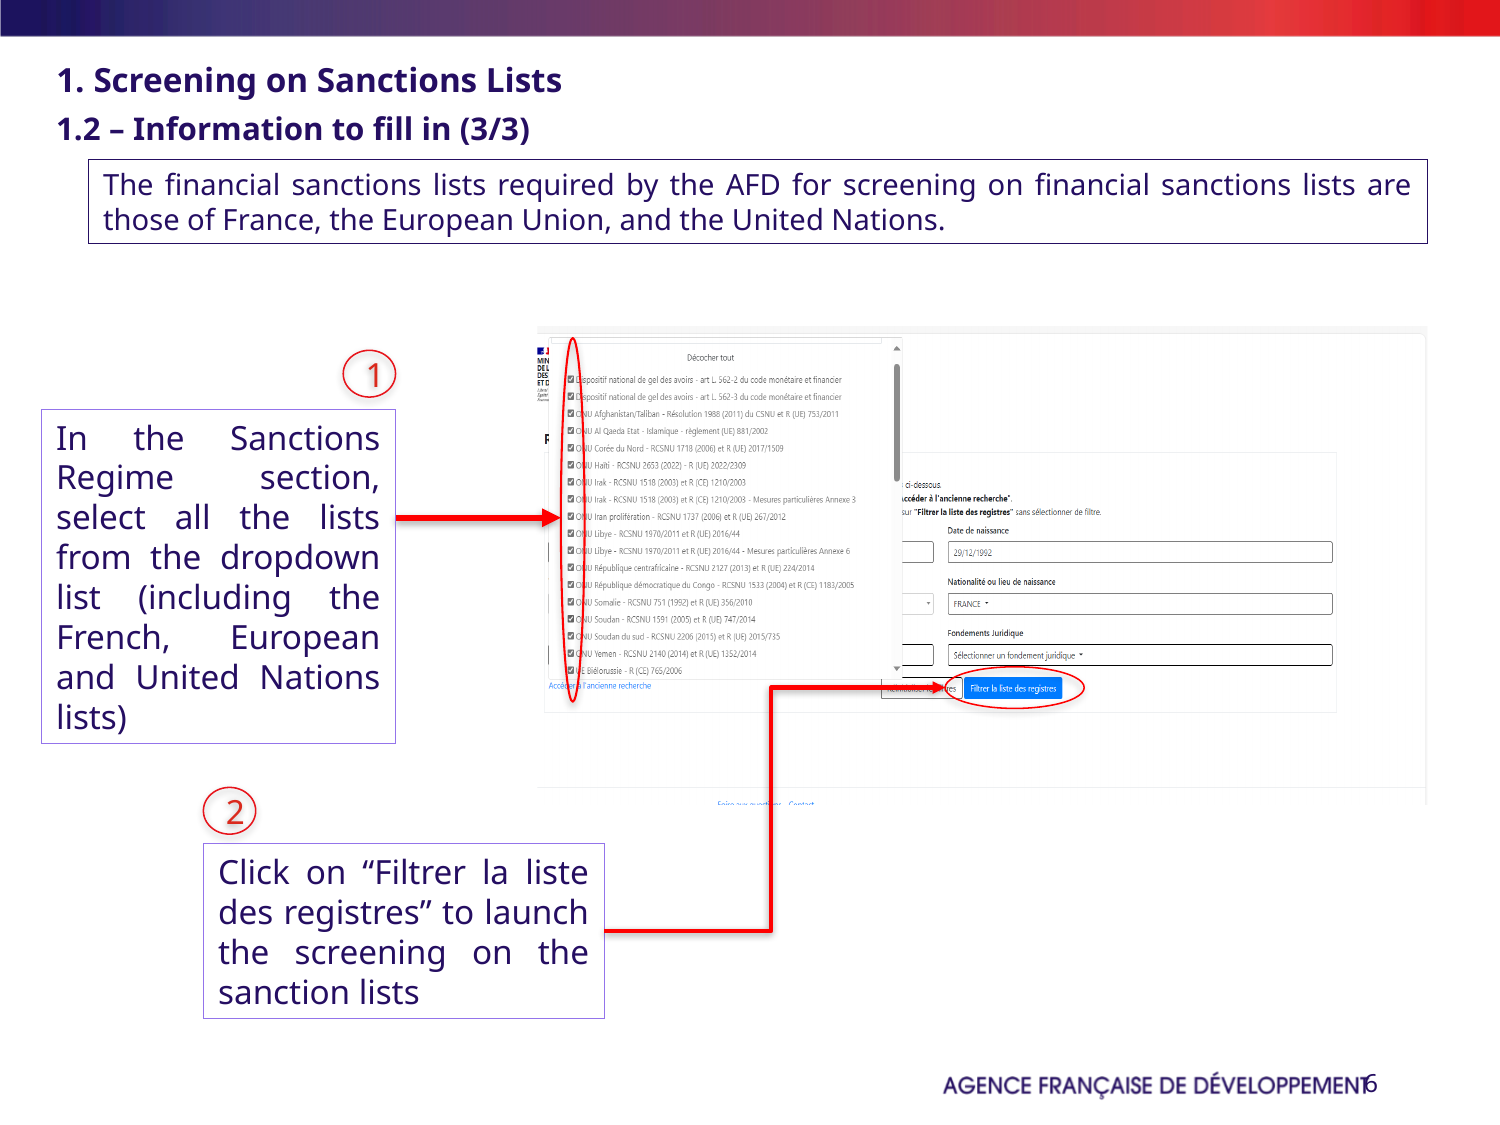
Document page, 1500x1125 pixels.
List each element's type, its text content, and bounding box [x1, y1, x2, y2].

text_box 1 [342, 349, 397, 398]
text_box The financial sanctions lists required by the AFD for screening on financial sanctions lists are those of France, the European Union, and the United Nations. [88, 159, 1428, 244]
picture [927, 1063, 1376, 1106]
text_box 1. Screening on Sanctions Lists [41, 51, 1424, 107]
text_box 1.2 – Information to fill in (3/3) [41, 101, 1352, 154]
picture [1367, 1083, 1374, 1090]
text_box In the Sanctions Regime section, select all the lists from the dropdown list (including the French, European and United Nations lists) [41, 409, 396, 744]
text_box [603, 687, 946, 933]
text_box Click on “Filtrer la liste des registres” to launch the screening on the sanction lists [203, 843, 605, 1019]
picture [537, 325, 1428, 805]
text_box 2 [202, 786, 257, 835]
picture [0, 0, 1500, 46]
